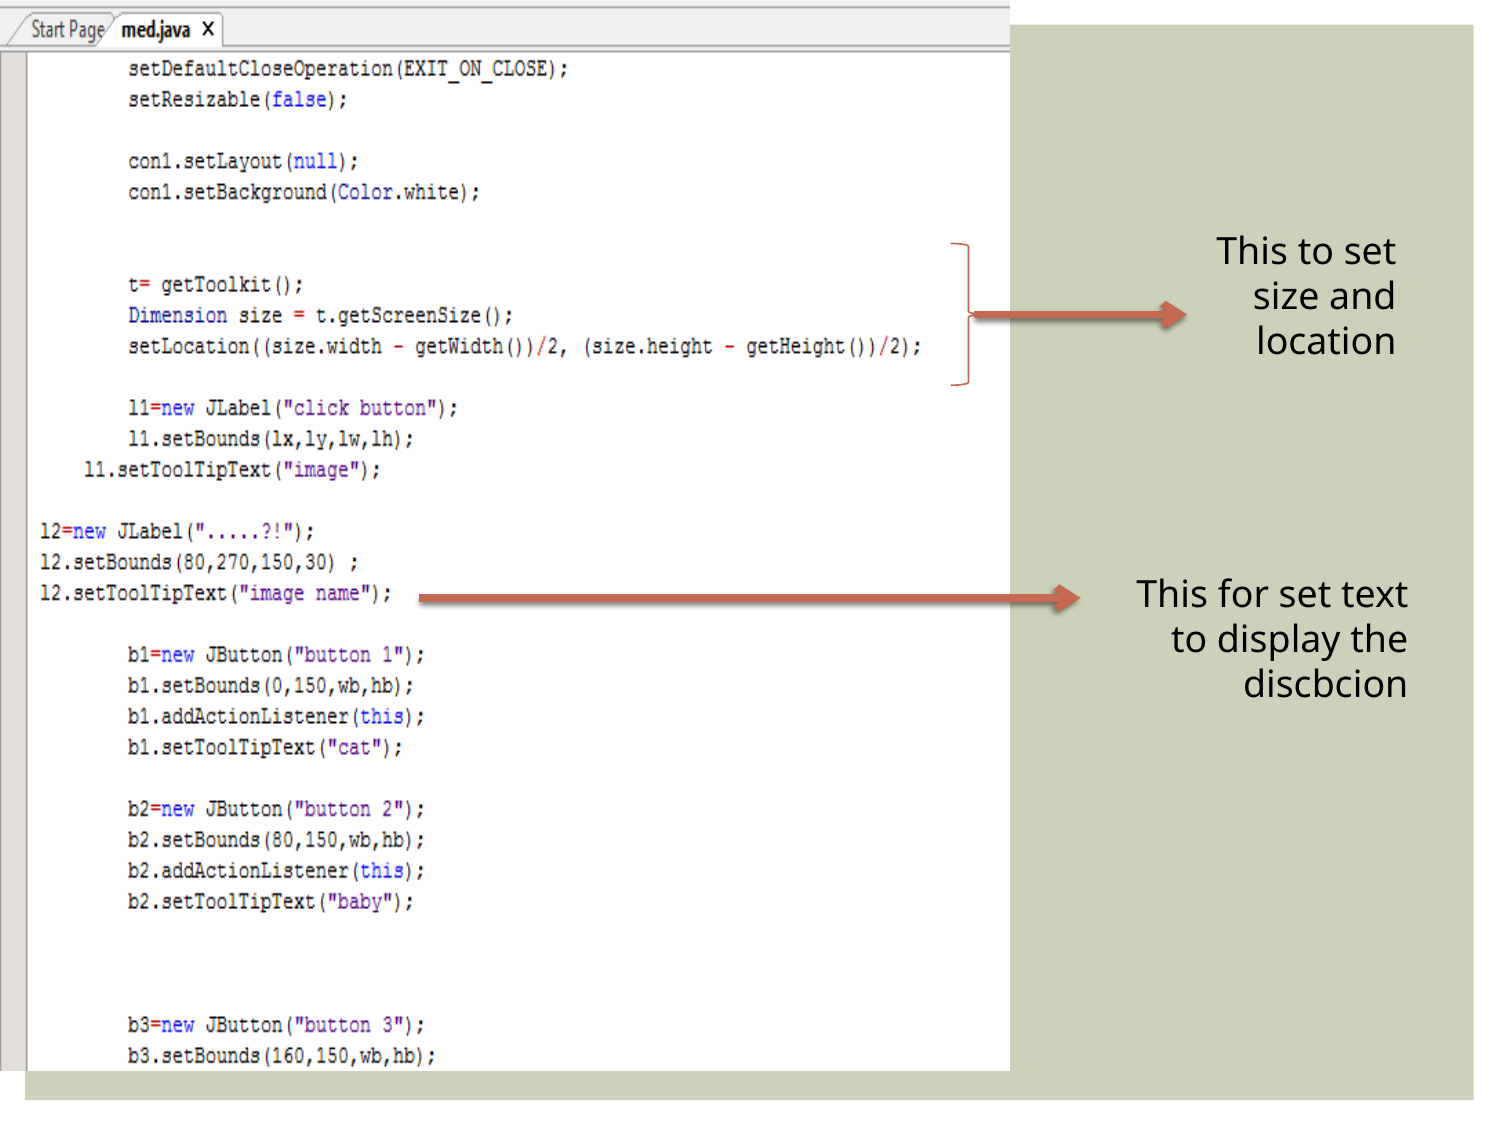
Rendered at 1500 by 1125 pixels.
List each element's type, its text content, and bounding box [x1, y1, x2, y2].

text_box This to set size and location [1175, 219, 1412, 370]
text_box This for set text to display the discbcion [1116, 562, 1424, 713]
picture [0, 0, 1011, 1071]
